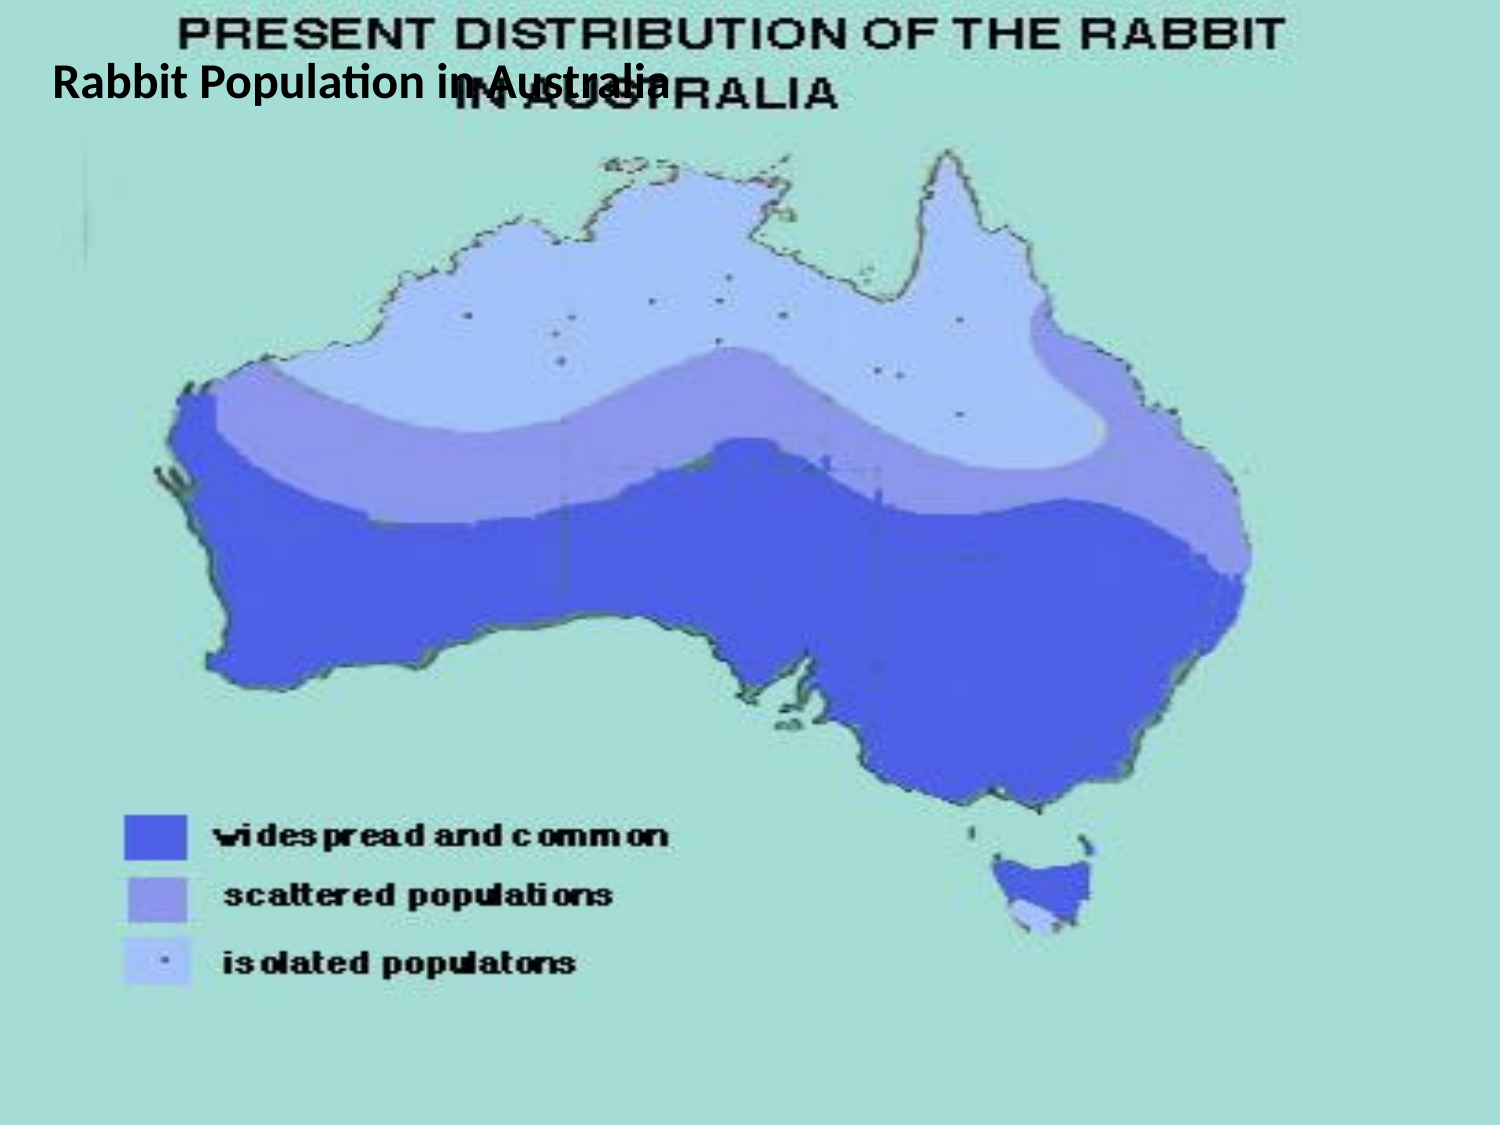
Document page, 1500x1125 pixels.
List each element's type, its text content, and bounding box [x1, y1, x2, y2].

text_box Rabbit Population in Australia [37, 41, 1038, 116]
picture [0, 0, 1500, 1125]
